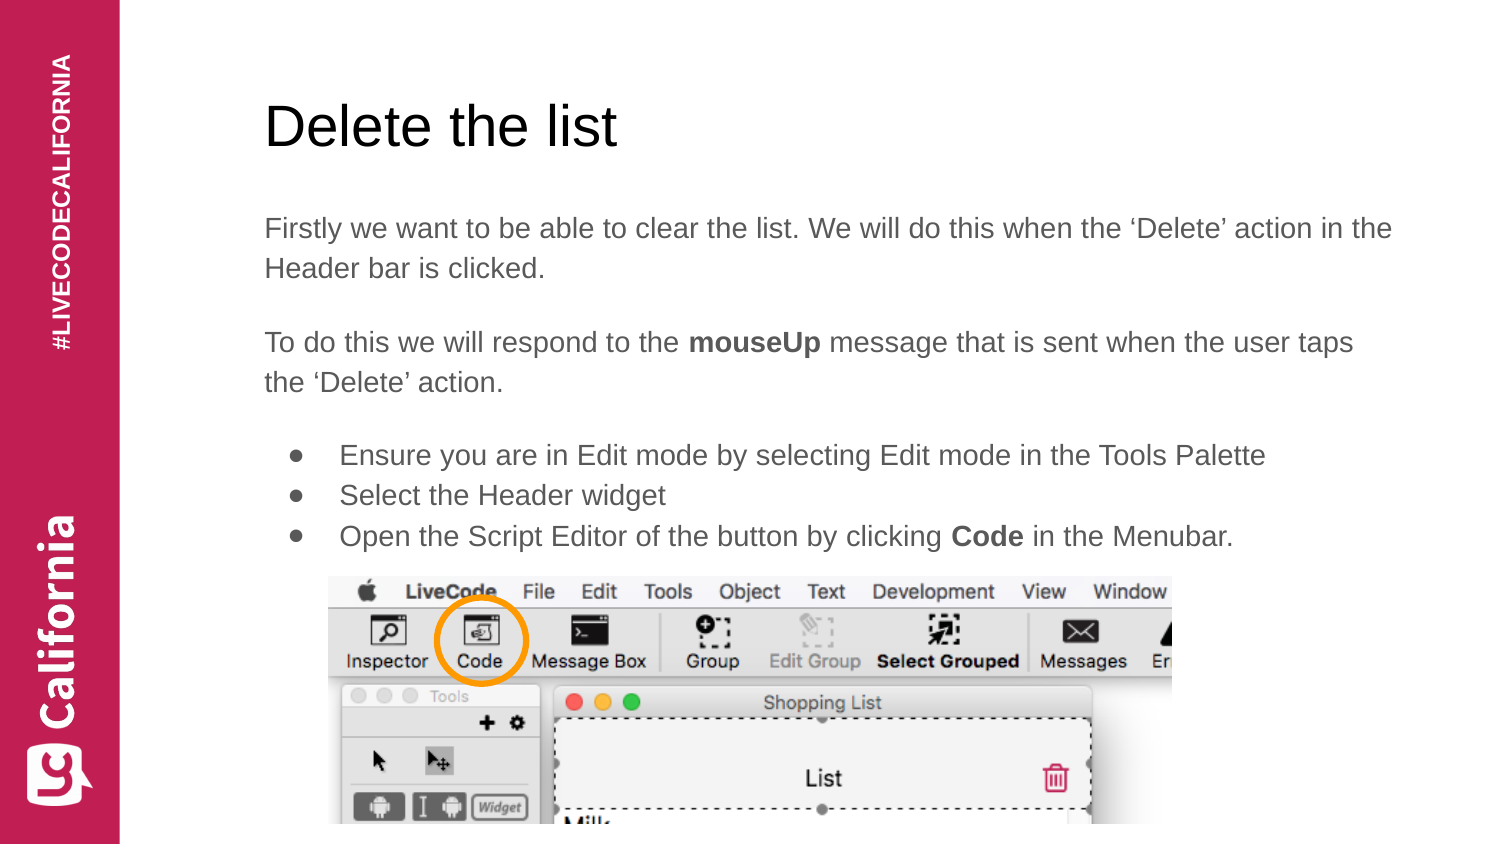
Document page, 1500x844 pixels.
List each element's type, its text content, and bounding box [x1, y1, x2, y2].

picture [0, 0, 120, 844]
picture [328, 575, 1172, 824]
title Delete the list [249, 72, 1417, 167]
list Firstly we want to be able to clear the list. We will do this when the ‘Delete’ action in the Header bar is clicked. To do this we will respond to the mouseUp message that is sent when the user taps the ‘Delete’ action. Ensure you are in Edit mode by selecting Edit mode in the Tools Palette Select the Header widget Open the Script Editor of the button by clicking Code in the Menubar. [249, 189, 1417, 778]
